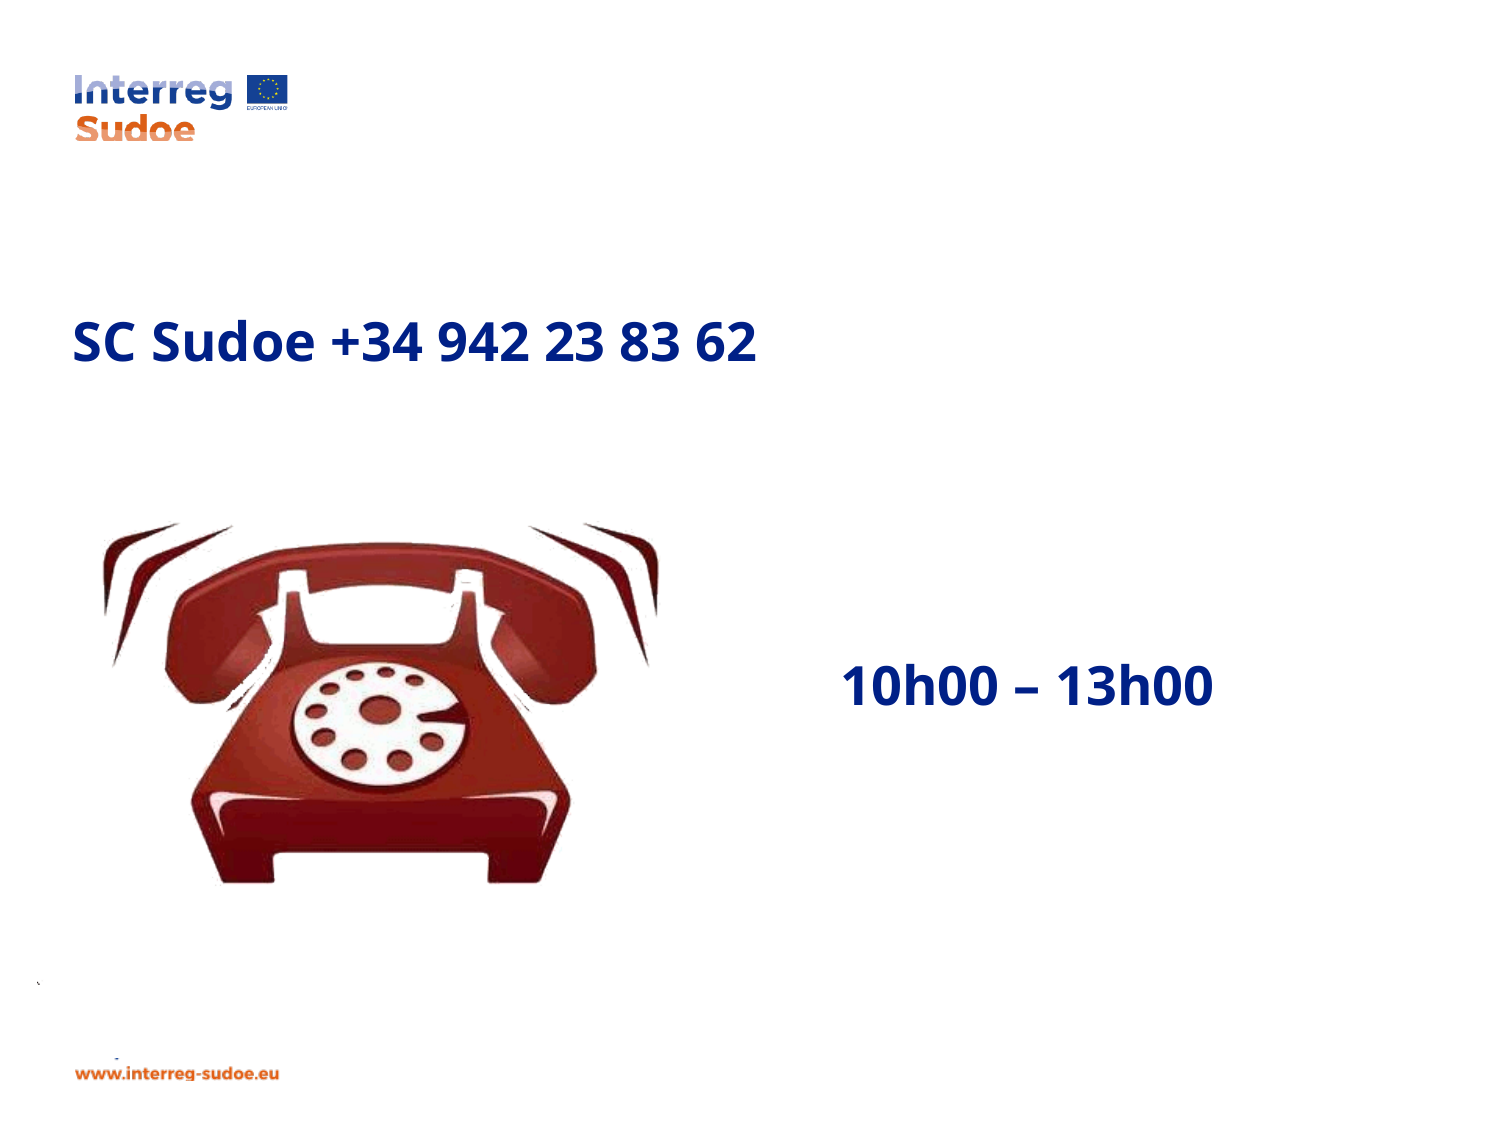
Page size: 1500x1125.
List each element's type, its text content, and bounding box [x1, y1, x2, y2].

text_box 10h00 – 13h00 [825, 644, 1231, 724]
title SC Sudoe +34 942 23 83 62 [57, 299, 1438, 450]
picture [37, 424, 726, 985]
